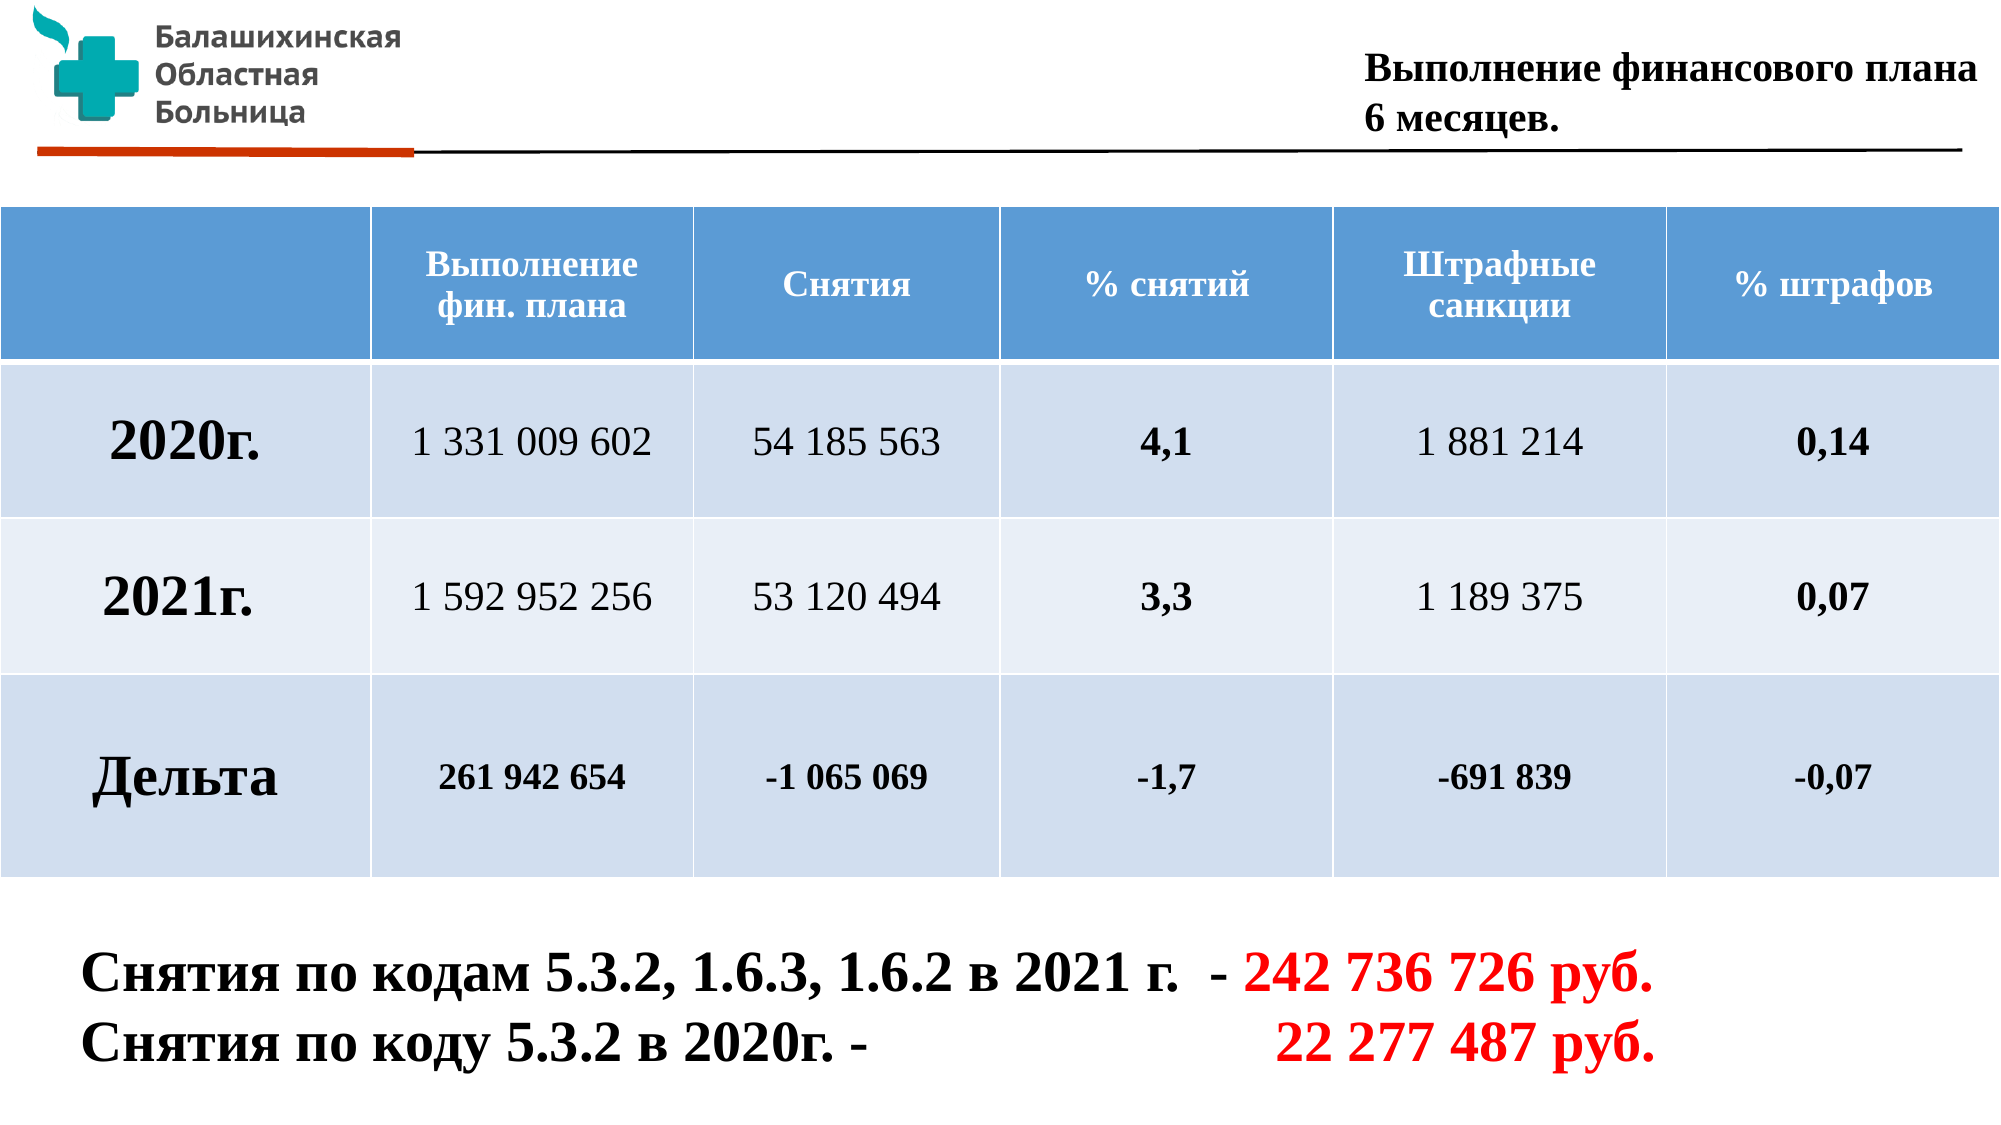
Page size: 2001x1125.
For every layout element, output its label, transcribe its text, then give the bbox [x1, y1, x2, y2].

table_header Снятия [694, 207, 999, 359]
table_cell 1 592 952 256 [372, 519, 693, 673]
table_cell 1 331 009 602 [372, 365, 693, 517]
table_cell -691 839 [1334, 675, 1666, 877]
text_box Выполнение финансового плана 6 месяцев. [1349, 32, 1994, 148]
table_cell 54 185 563 [694, 365, 999, 517]
table_cell -0,07 [1667, 675, 1999, 877]
table_cell 2021г. [1, 519, 370, 673]
table_cell 2020г. [1, 365, 370, 517]
table_cell 1 881 214 [1334, 365, 1666, 517]
table_header [1, 207, 370, 359]
text_box Снятия по кодам 5.3.2, 1.6.3, 1.6.2 в 2021 г. - 242 736 726 руб. Снятия по коду 5.3.2 в 2020г. - 22 277 487 руб. [65, 926, 1701, 1081]
table_cell 261 942 654 [372, 675, 693, 877]
table_cell 53 120 494 [694, 519, 999, 673]
table_header Выполнение фин. плана [372, 207, 693, 359]
table_cell -1 065 069 [694, 675, 999, 877]
table_cell 1 189 375 [1334, 519, 1666, 673]
table_header % штрафов [1667, 207, 1999, 359]
table_cell Дельта [1, 675, 370, 877]
table_cell 0,07 [1667, 519, 1999, 673]
table_cell 4,1 [1001, 365, 1332, 517]
table_cell 0,14 [1667, 365, 1999, 517]
picture [24, 5, 415, 126]
table_header % снятий [1001, 207, 1332, 359]
table_cell 3,3 [1001, 519, 1332, 673]
table_cell -1,7 [1001, 675, 1332, 877]
table_header Штрафные санкции [1334, 207, 1666, 359]
